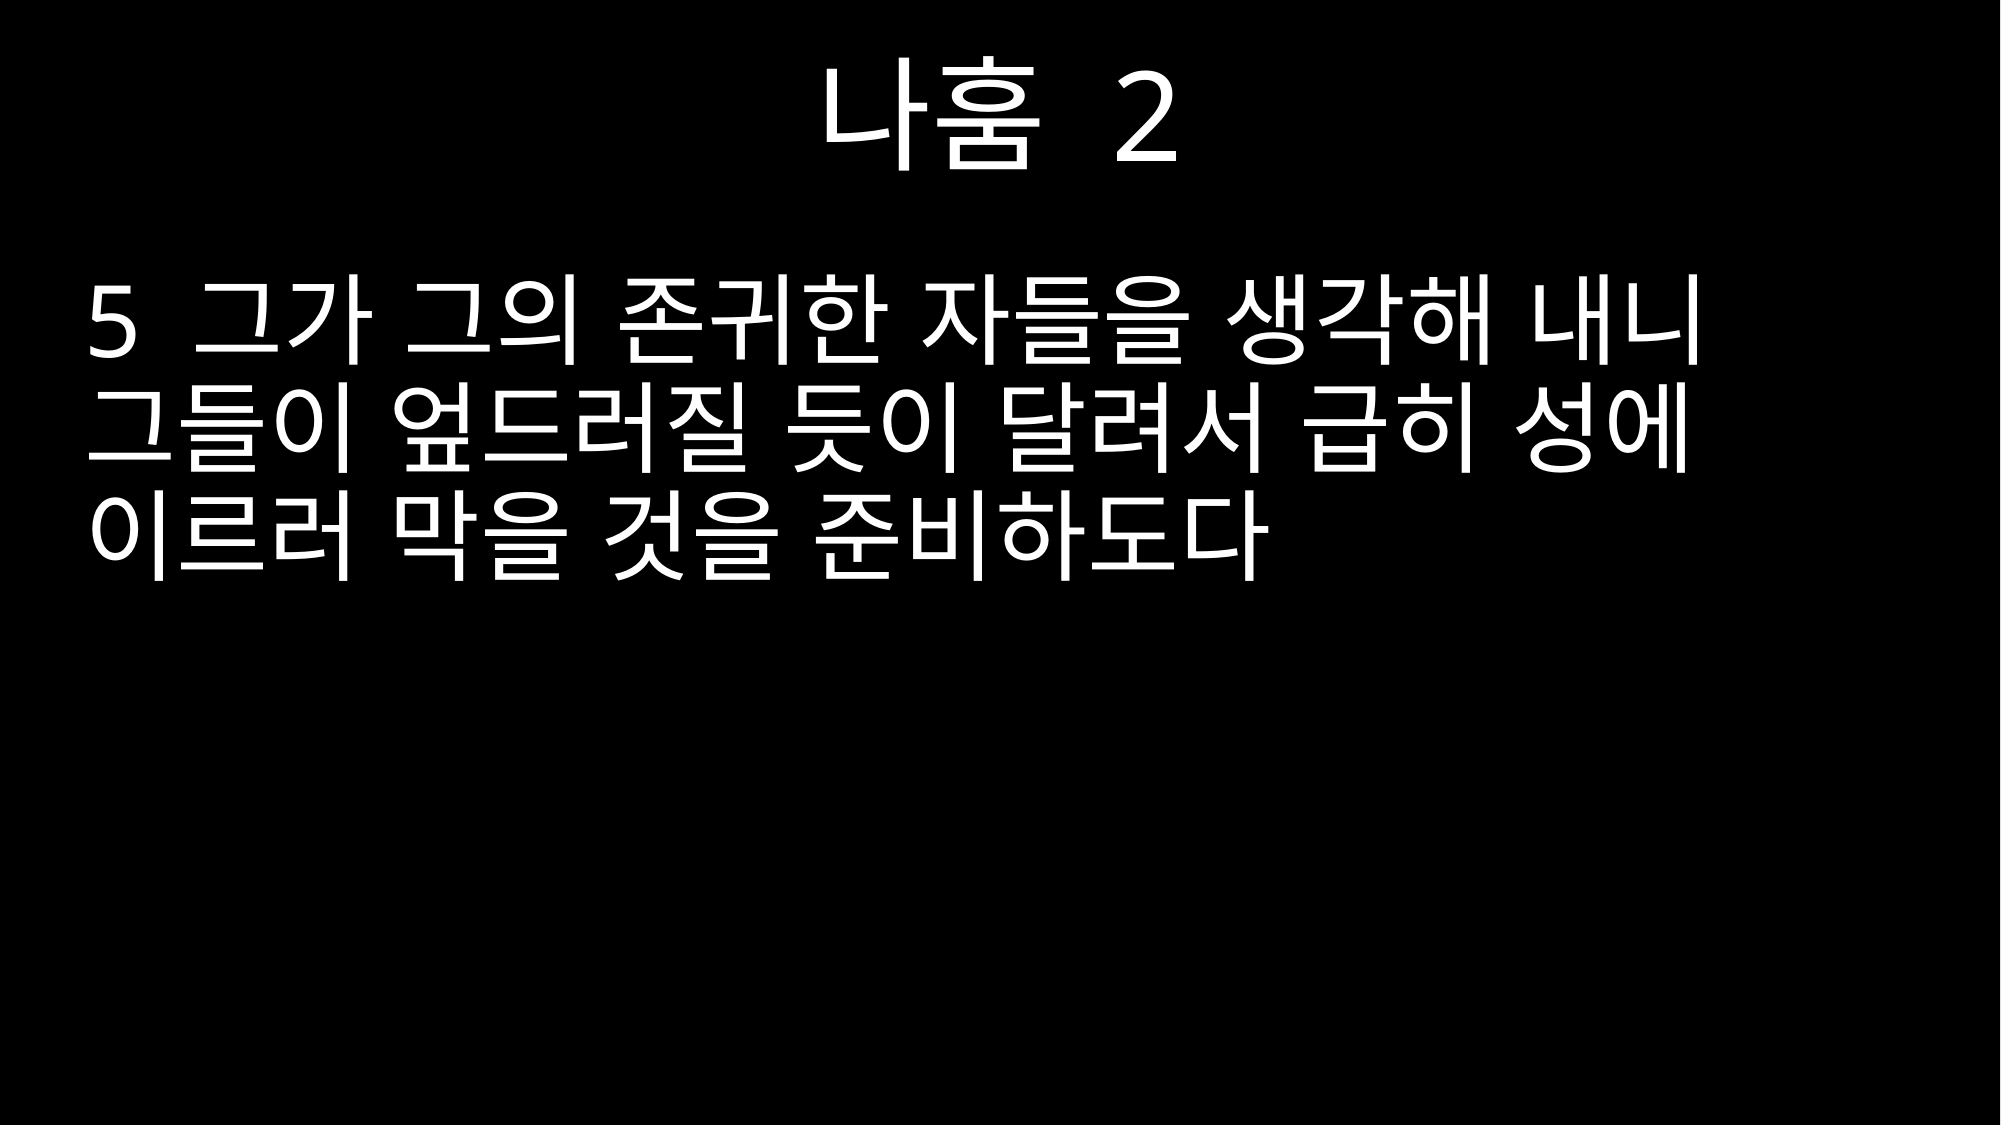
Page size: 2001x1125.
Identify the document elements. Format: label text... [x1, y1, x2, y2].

list 5 그가 그의 존귀한 자들을 생각해 내니 그들이 엎드러질 듯이 달려서 급히 성에 이르러 막을 것을 준비하도다 [69, 263, 1953, 423]
footer 나훔 2 [0, 32, 2000, 192]
picture [0, 0, 2001, 1125]
